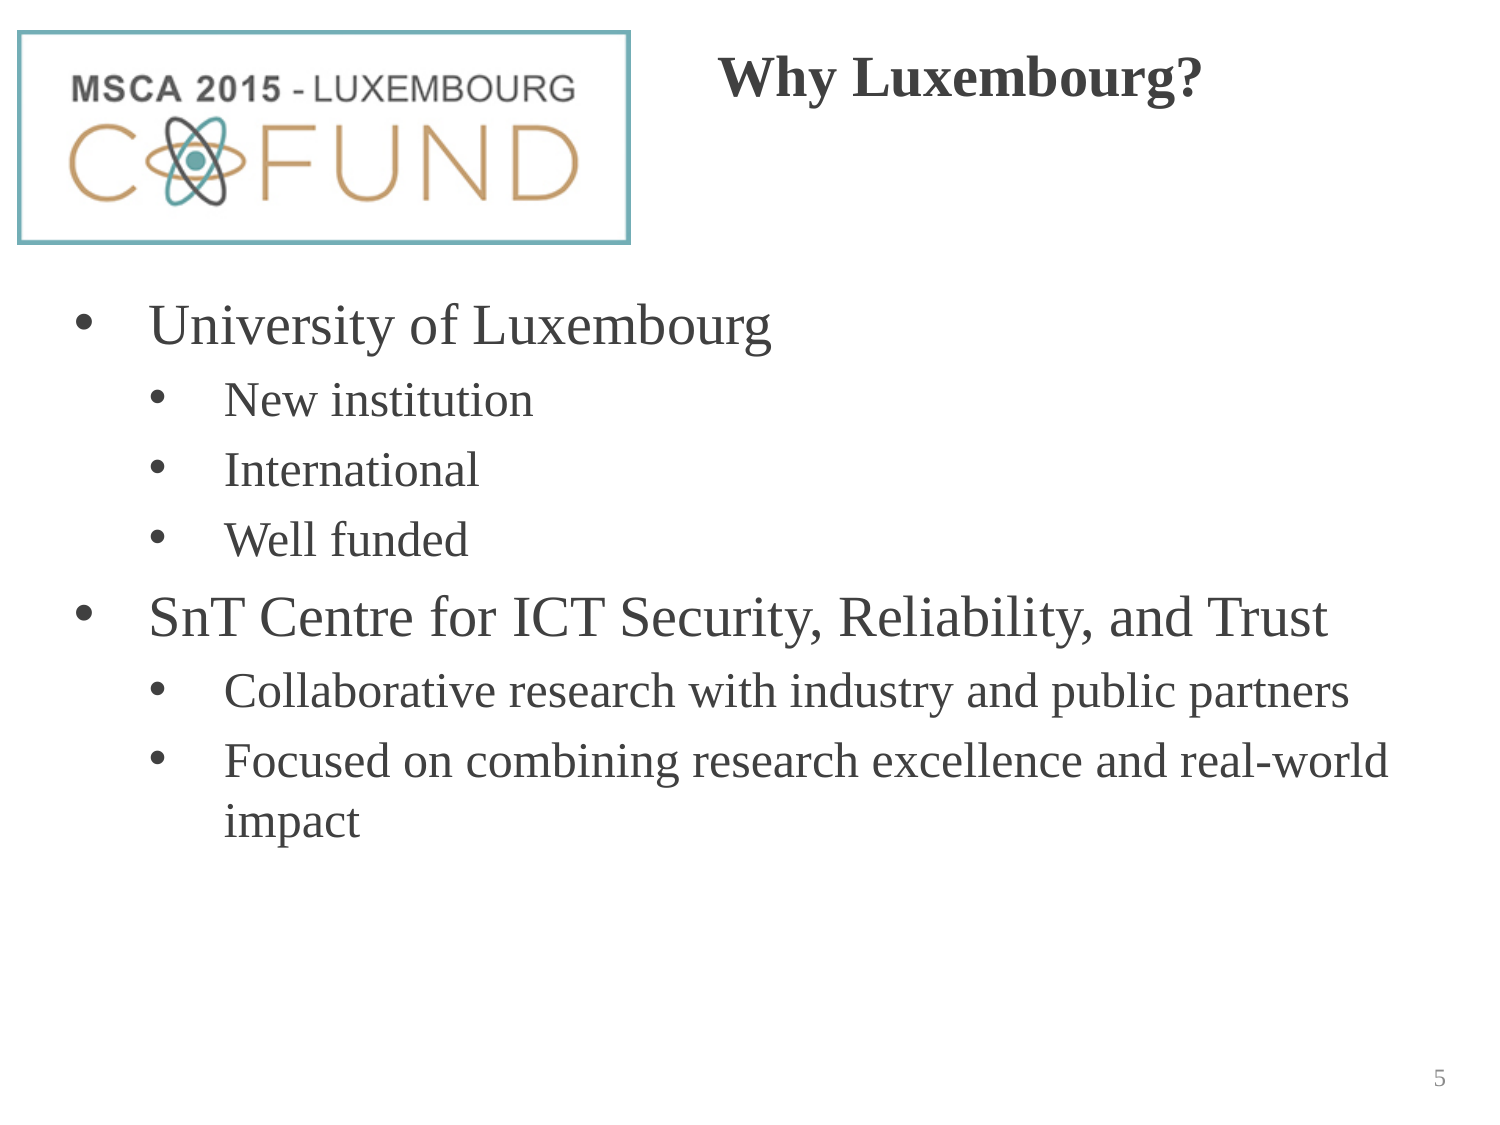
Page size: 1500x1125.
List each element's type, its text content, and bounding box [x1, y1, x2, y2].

subtitle University of Luxembourg New institution International Well funded SnT Centre for ICT Security, Reliability, and Trust Collaborative research with industry and public partners Focused on combining research excellence and real-world impact [58, 278, 1483, 1000]
footer 5 [986, 1046, 1462, 1107]
picture [17, 30, 631, 246]
text_box Why Luxembourg? [702, 30, 1483, 245]
